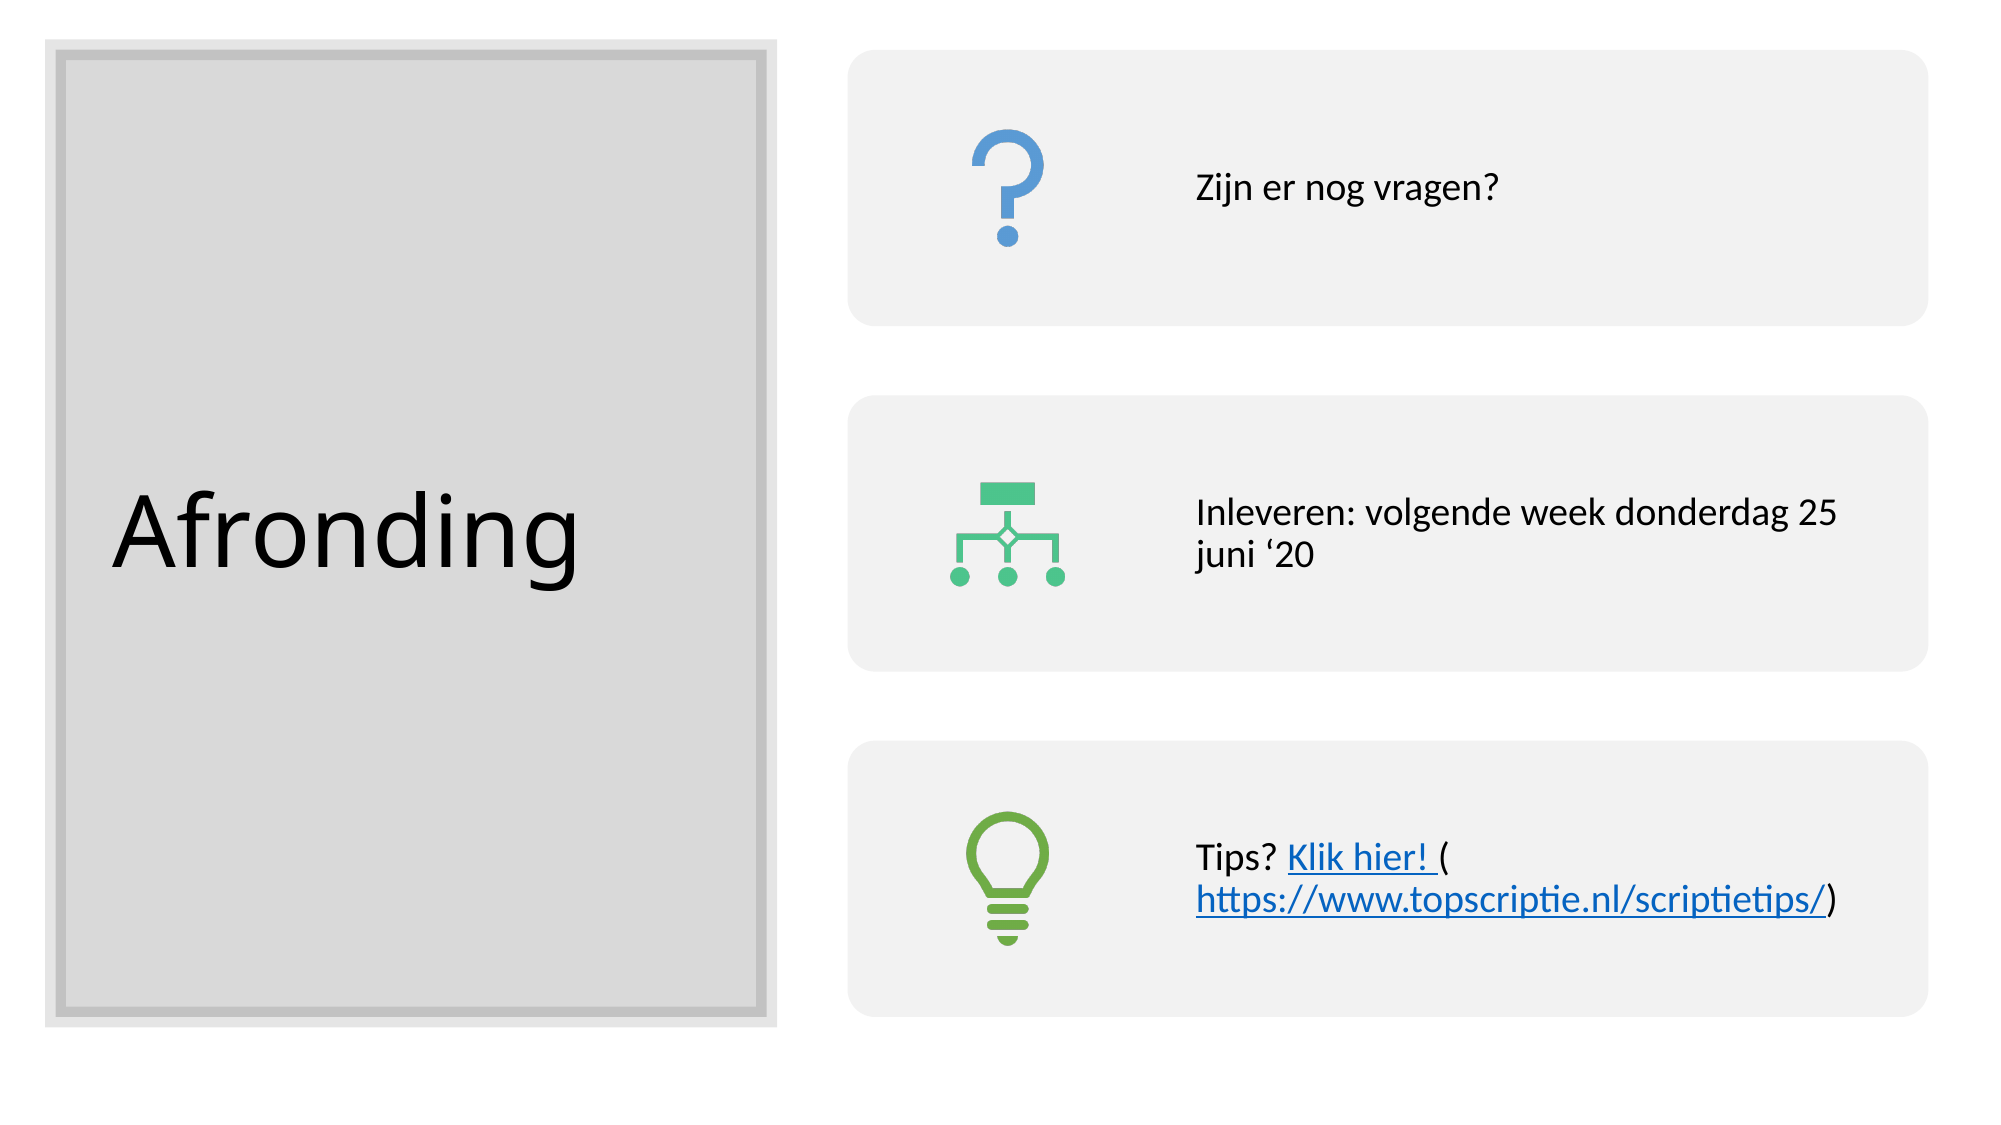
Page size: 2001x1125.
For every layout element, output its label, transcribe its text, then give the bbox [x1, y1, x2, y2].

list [847, 49, 1929, 1018]
title Afronding [97, 104, 722, 967]
text_box [54, 49, 768, 1018]
